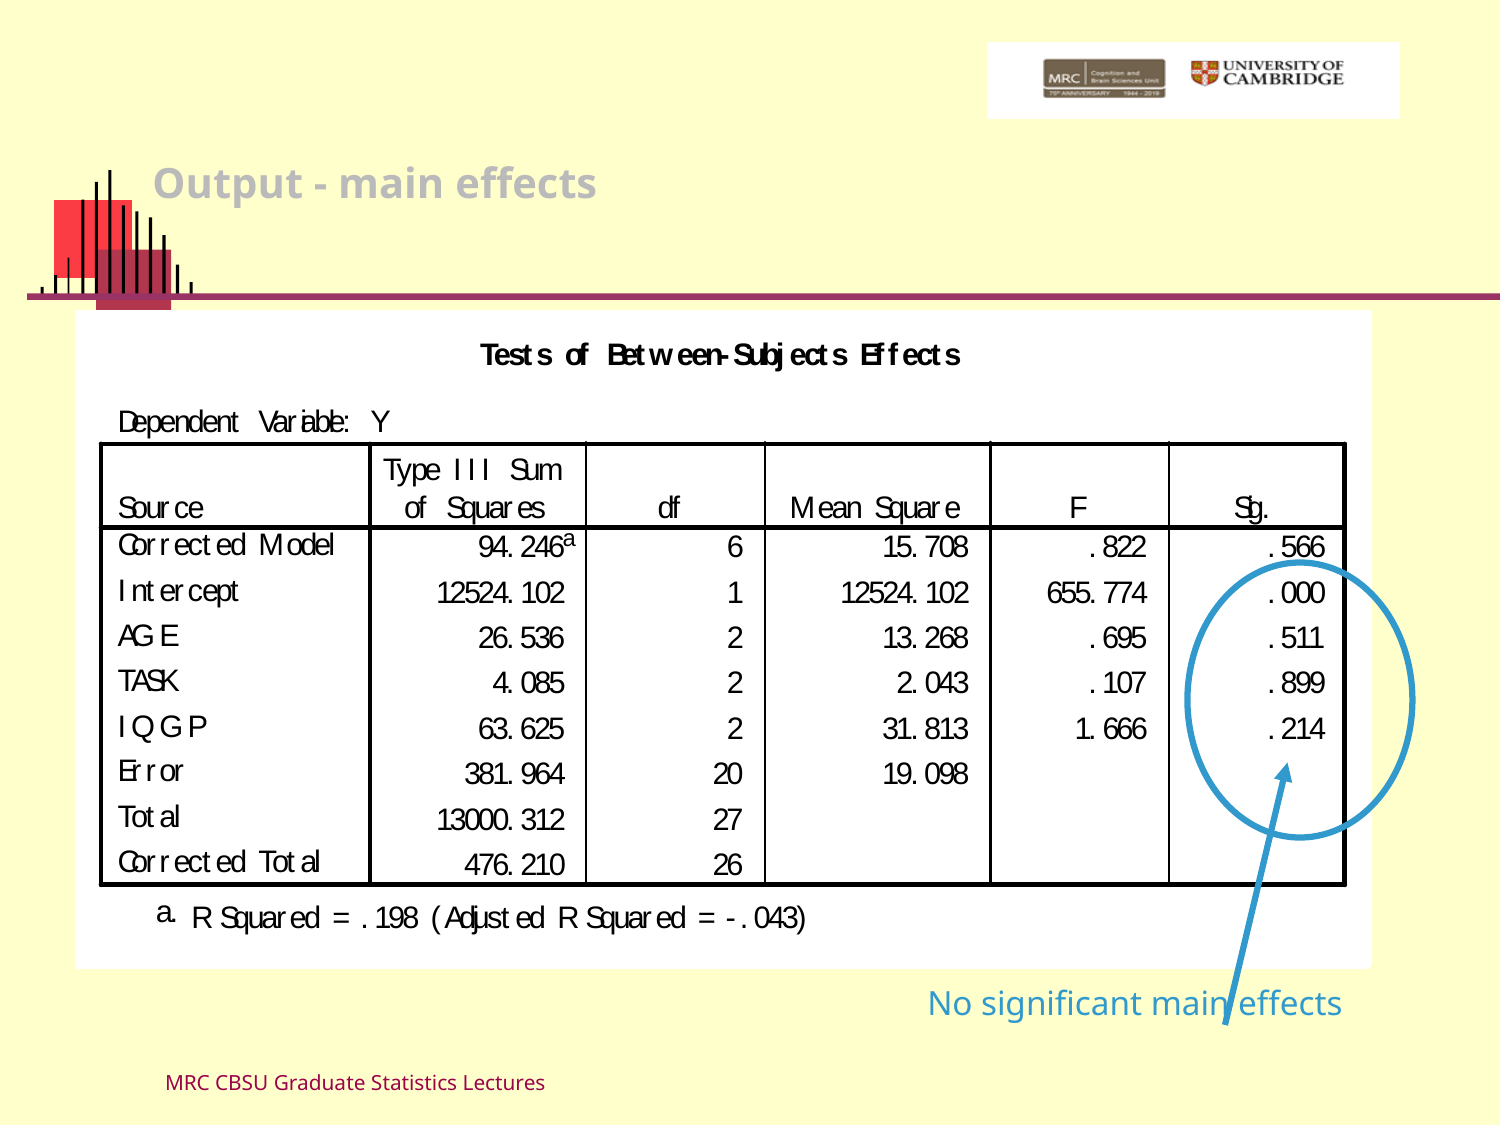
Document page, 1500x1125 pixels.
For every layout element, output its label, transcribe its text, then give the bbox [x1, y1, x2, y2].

title Output - main effects [137, 137, 988, 233]
picture [987, 42, 1400, 119]
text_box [74, 310, 1426, 990]
footer MRC CBSU Graduate Statistics Lectures [149, 1062, 988, 1101]
text_box No significant main effects [912, 999, 1388, 1030]
